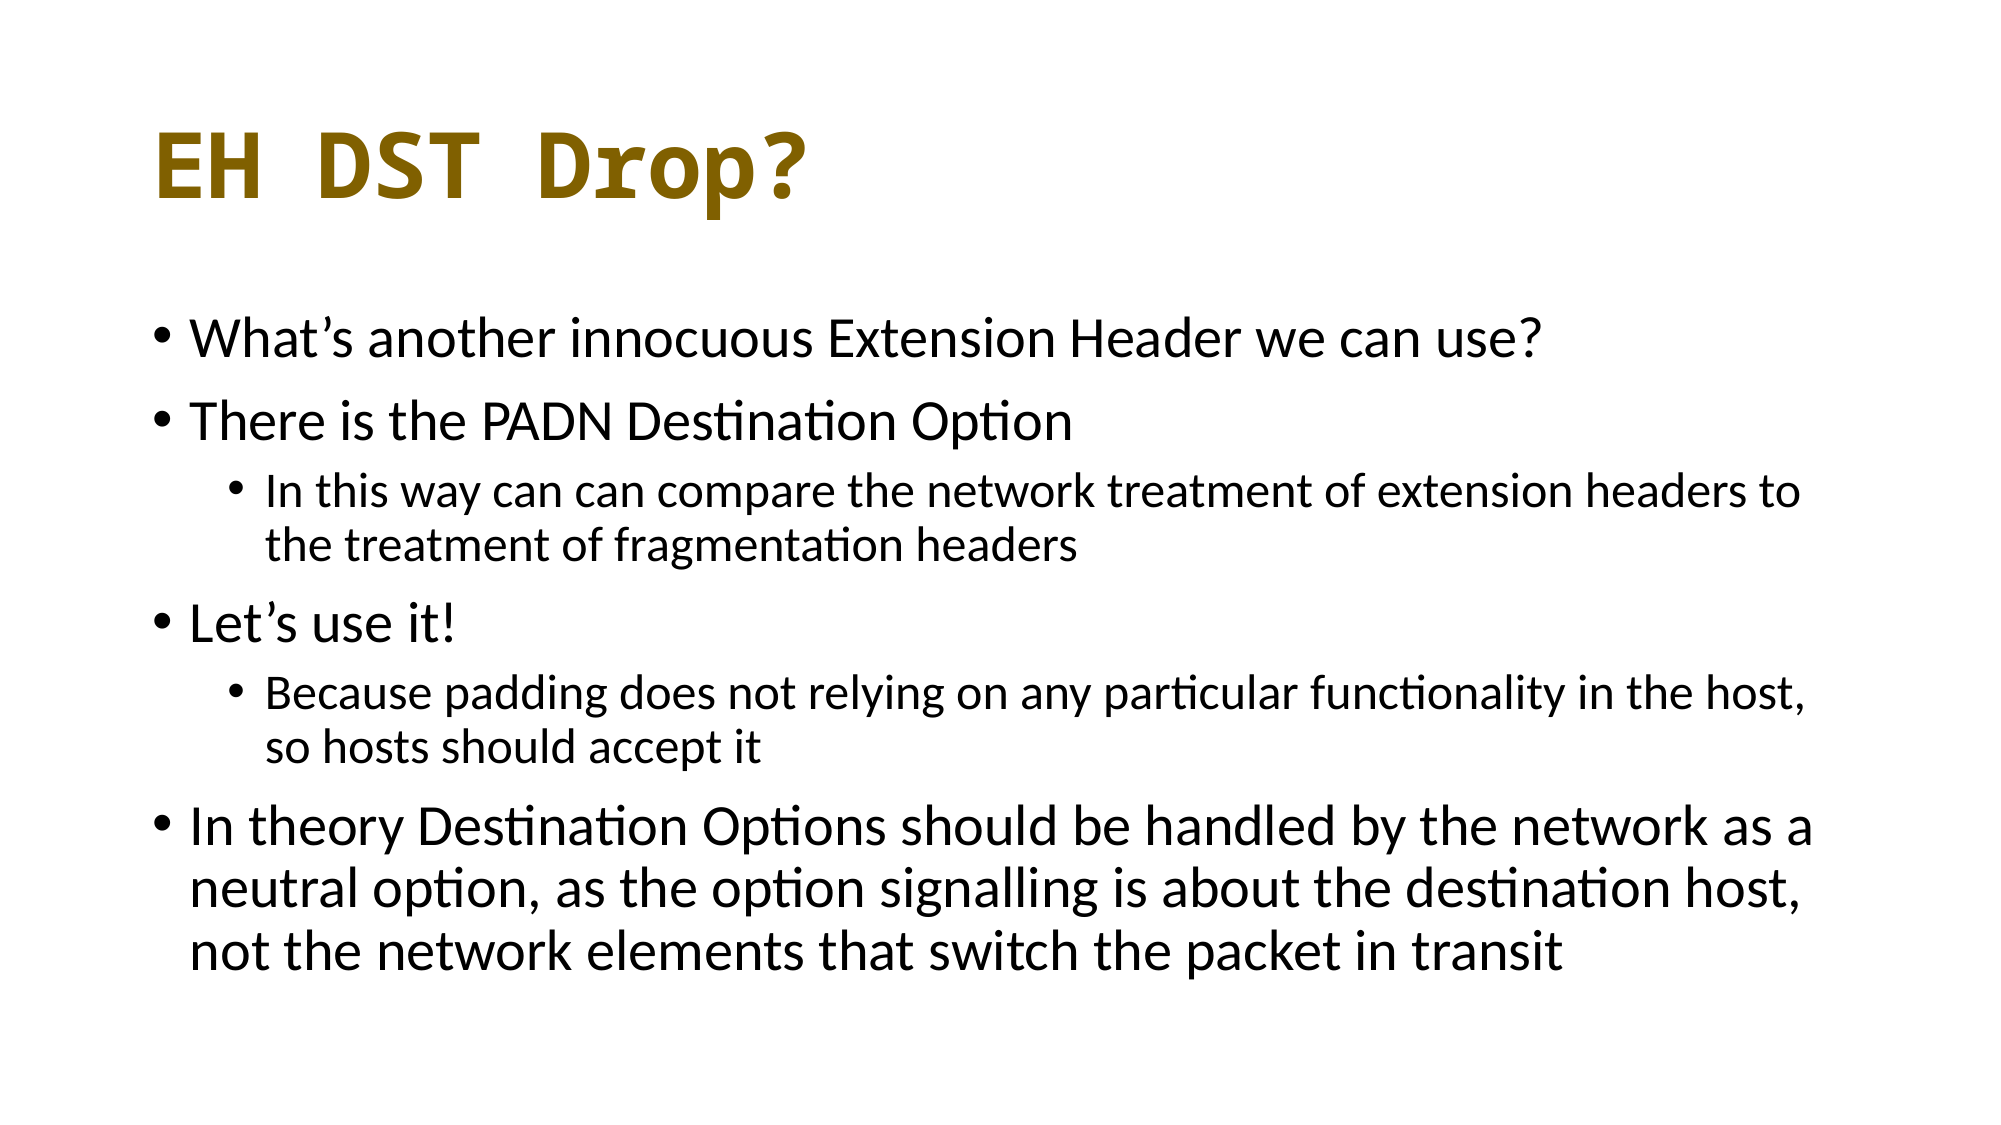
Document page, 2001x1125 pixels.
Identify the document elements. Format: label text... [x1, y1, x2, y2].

list What’s another innocuous Extension Header we can use? There is the PADN Destination Option In this way can can compare the network treatment of extension headers to the treatment of fragmentation headers Let’s use it! Because padding does not relying on any particular functionality in the host, so hosts should accept it In theory Destination Options should be handled by the network as a neutral option, as the option signalling is about the destination host, not the network elements that switch the packet in transit [137, 299, 1863, 1014]
title EH DST Drop? [137, 59, 1863, 278]
